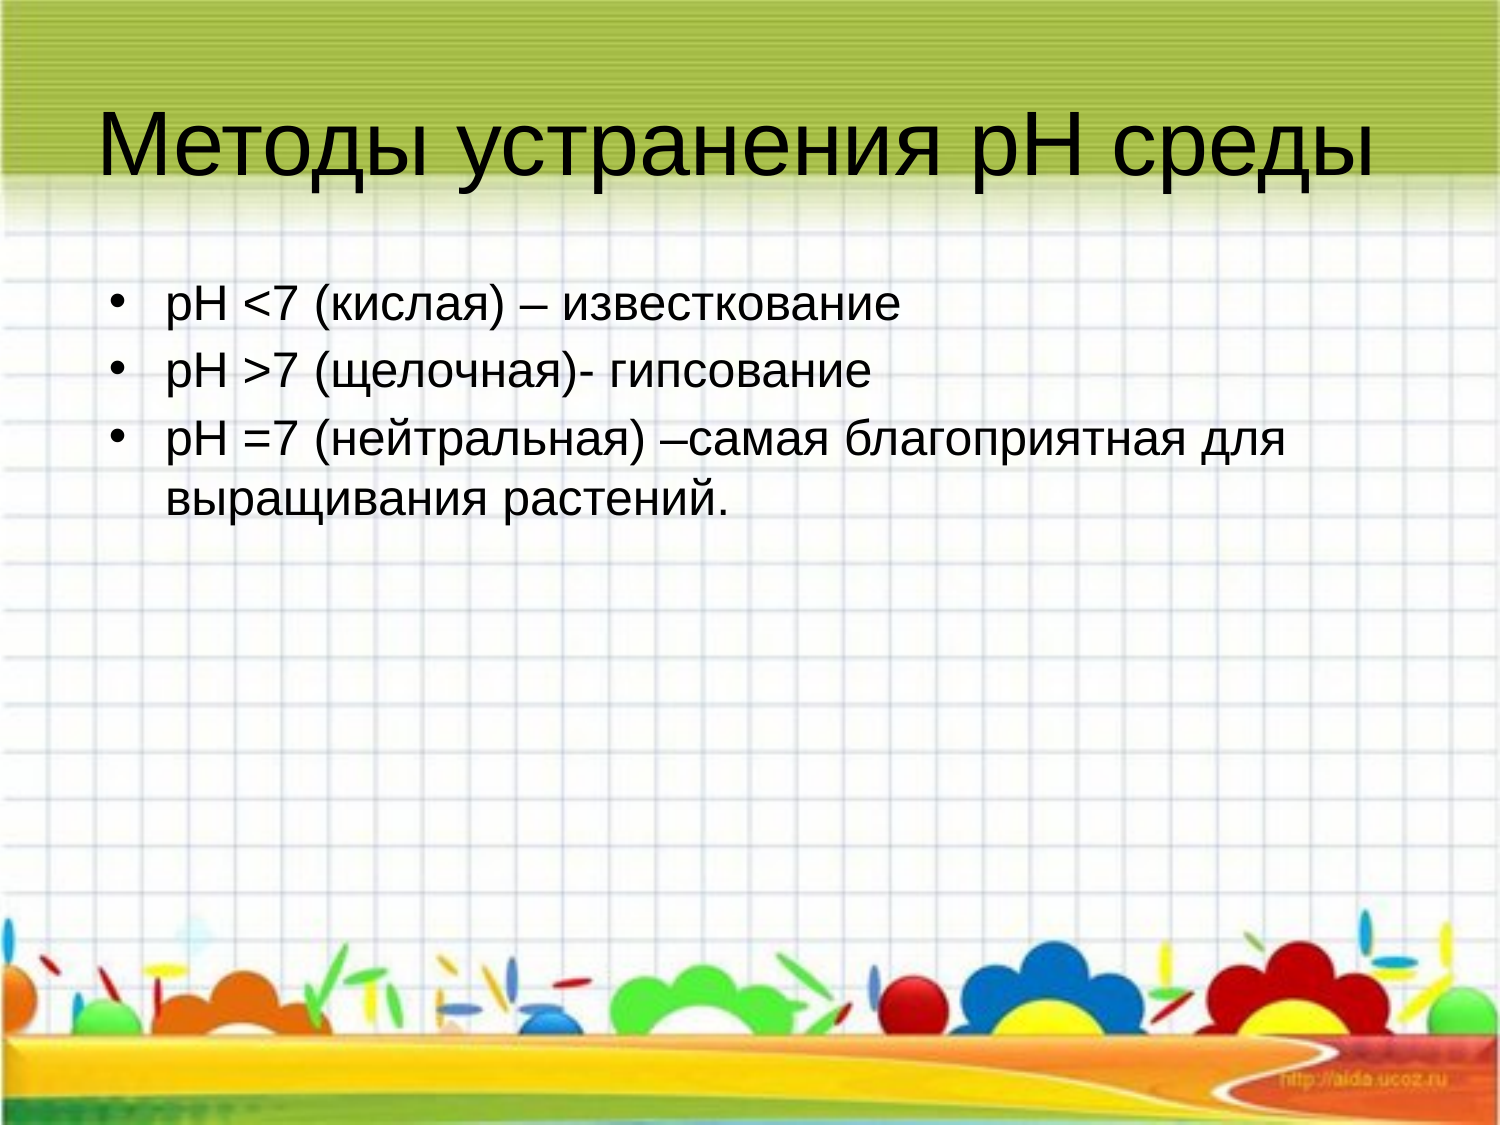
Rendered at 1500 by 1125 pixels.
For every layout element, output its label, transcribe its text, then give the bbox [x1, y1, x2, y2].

list рН <7 (кислая) – известкование рН >7 (щелочная)- гипсование рН =7 (нейтральная) –самая благоприятная для выращивания растений. [75, 262, 1425, 1005]
title Методы устранения рН среды [75, 45, 1425, 233]
picture [0, 0, 1500, 1125]
